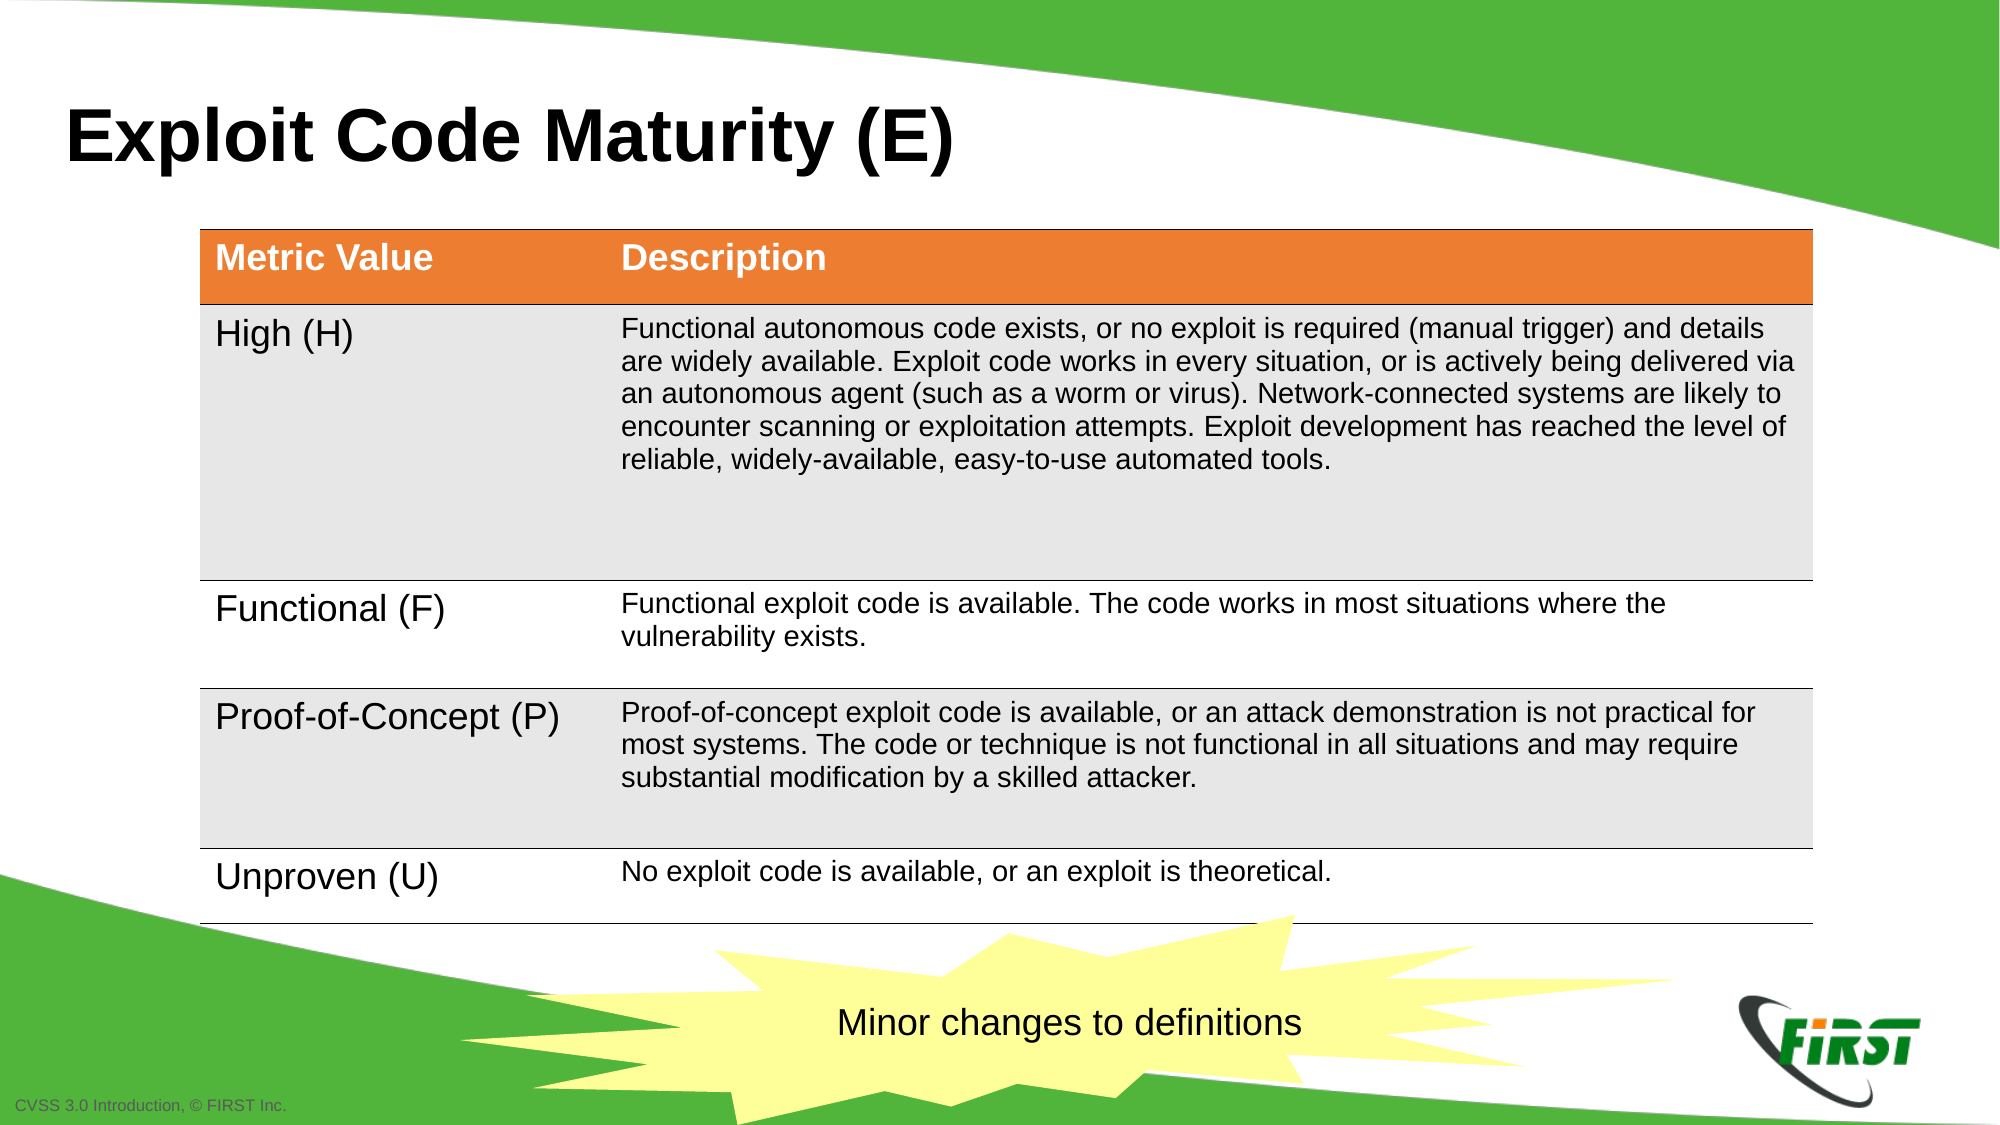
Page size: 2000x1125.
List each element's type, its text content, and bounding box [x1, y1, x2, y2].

text_box Exploit Code Maturity (E) [50, 70, 1929, 209]
table_header Description [606, 230, 1813, 304]
table_cell Functional (F) [200, 581, 606, 688]
table_cell No exploit code is available, or an exploit is theoretical. [606, 849, 1813, 923]
table_cell Proof-of-Concept (P) [200, 689, 606, 848]
picture [0, 0, 2000, 1125]
table_cell Functional autonomous code exists, or no exploit is required (manual trigger) and details are widely available. Exploit code works in every situation, or is actively being delivered via an autonomous agent (such as a worm or virus). Network-connected systems are likely to encounter scanning or exploitation attempts. Exploit development has reached the level of reliable, widely-available, easy-to-use automated tools. [606, 305, 1813, 580]
table_cell Proof-of-concept exploit code is available, or an attack demonstration is not practical for most systems. The code or technique is not functional in all situations and may require substantial modification by a skilled attacker. [606, 689, 1813, 848]
table_cell High (H) [200, 305, 606, 580]
table_cell Functional exploit code is available. The code works in most situations where the vulnerability exists. [606, 581, 1813, 688]
table_cell Unproven (U) [200, 849, 606, 923]
text_box Minor changes to definitions [459, 914, 1680, 1125]
table_header Metric Value [200, 230, 606, 304]
